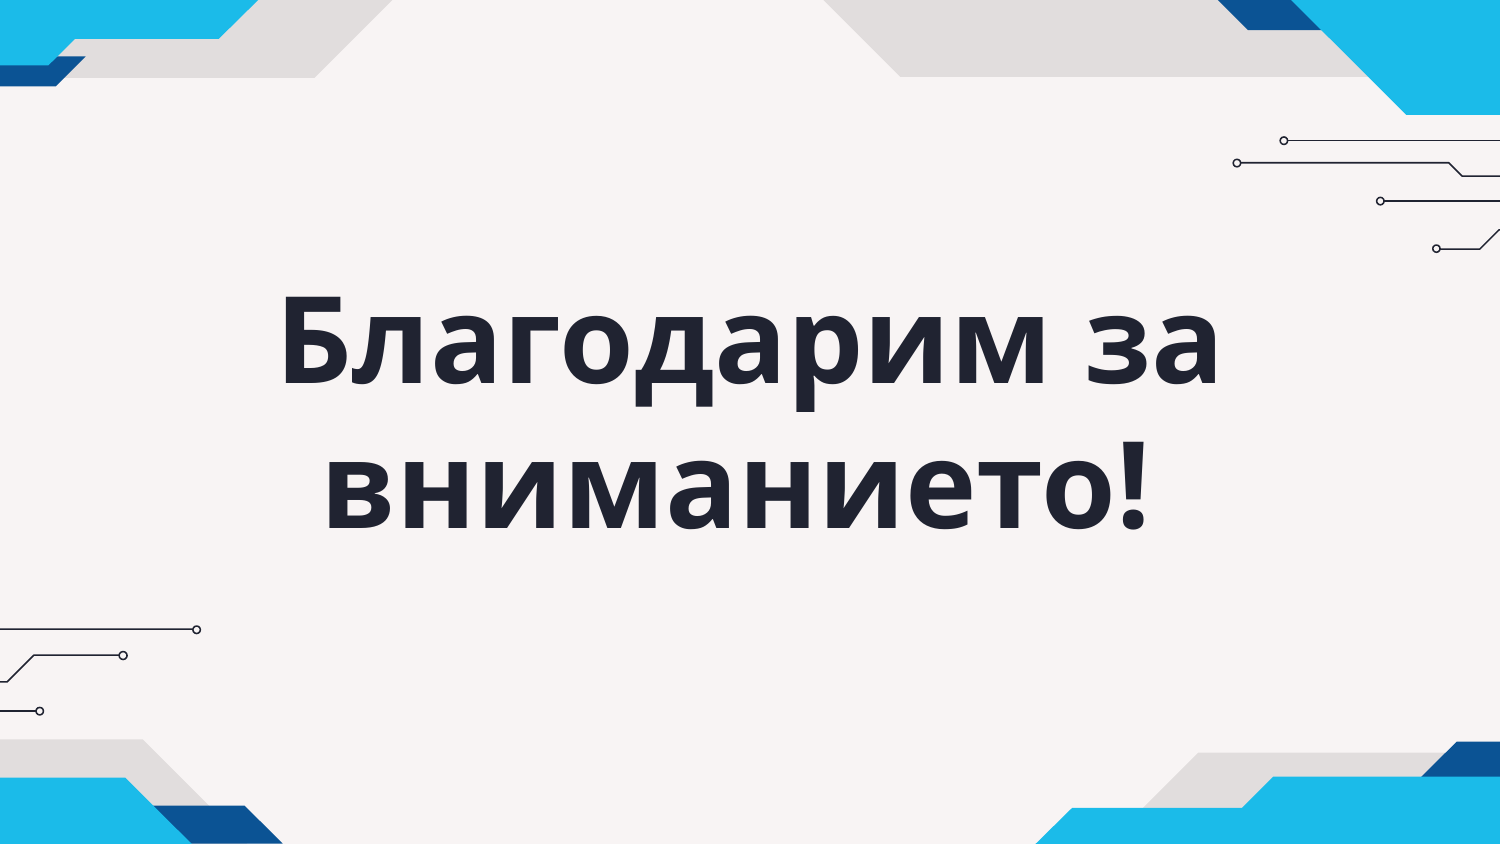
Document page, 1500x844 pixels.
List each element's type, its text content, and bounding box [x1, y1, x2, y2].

title Благодарим за вниманието! [176, 272, 1324, 545]
